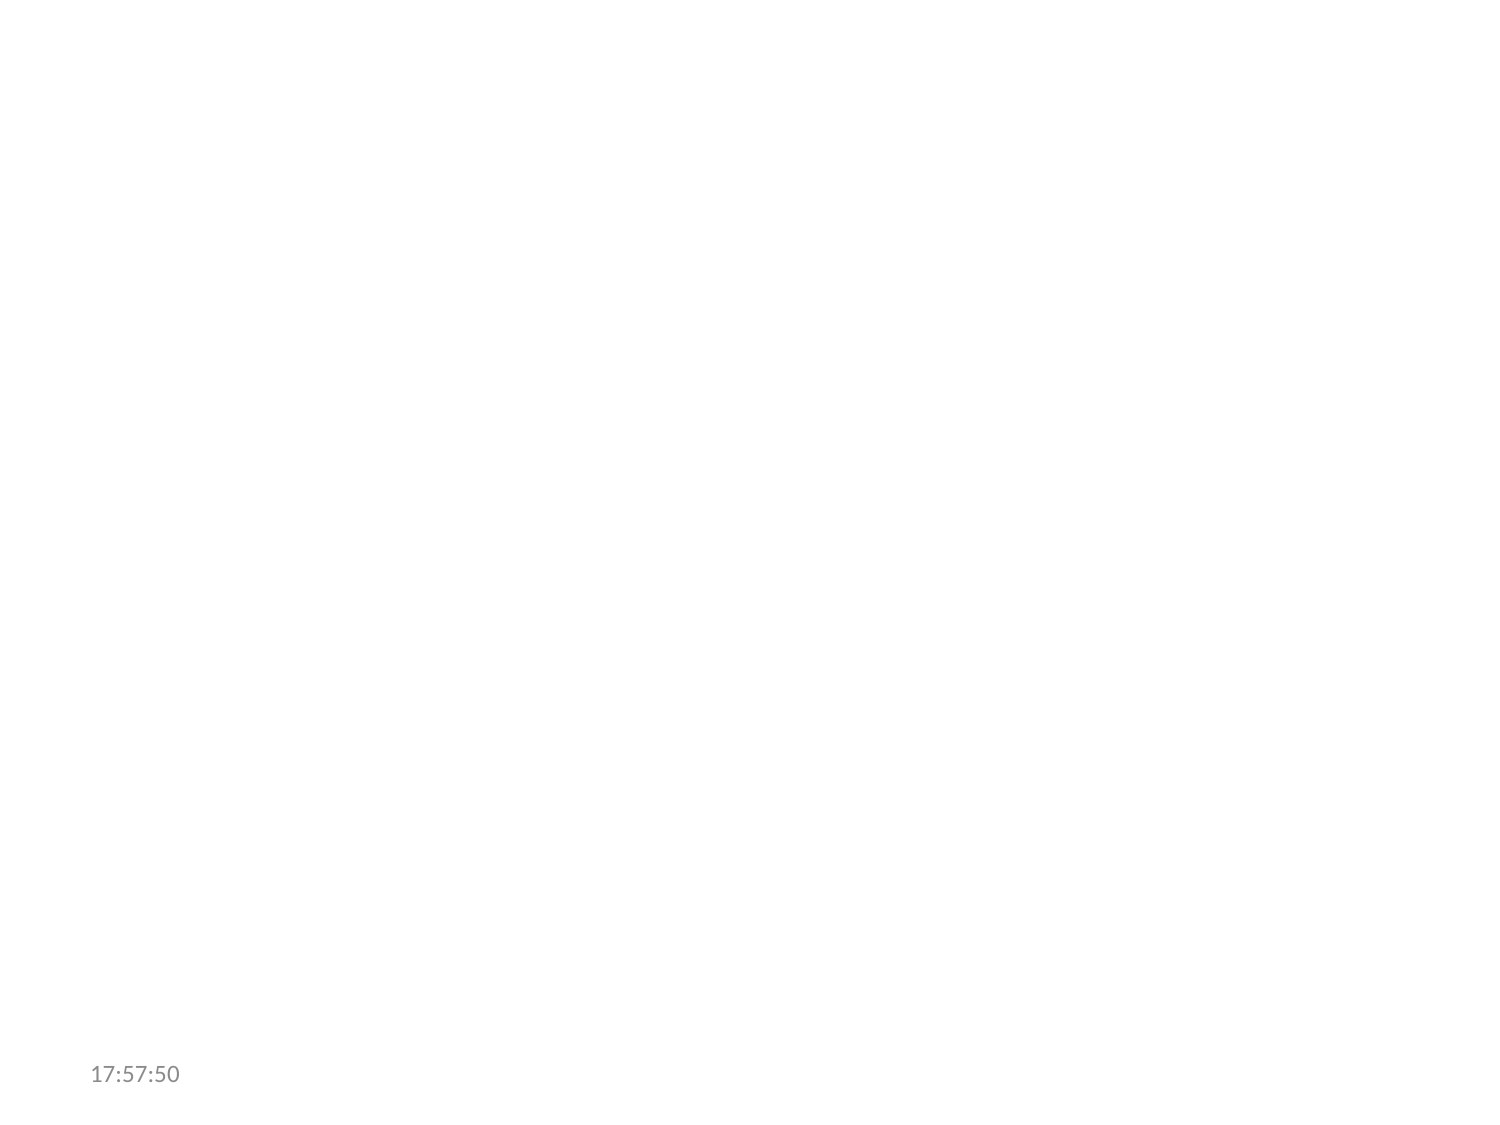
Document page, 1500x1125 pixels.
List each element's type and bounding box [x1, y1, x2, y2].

slide_number [75, 1042, 425, 1103]
